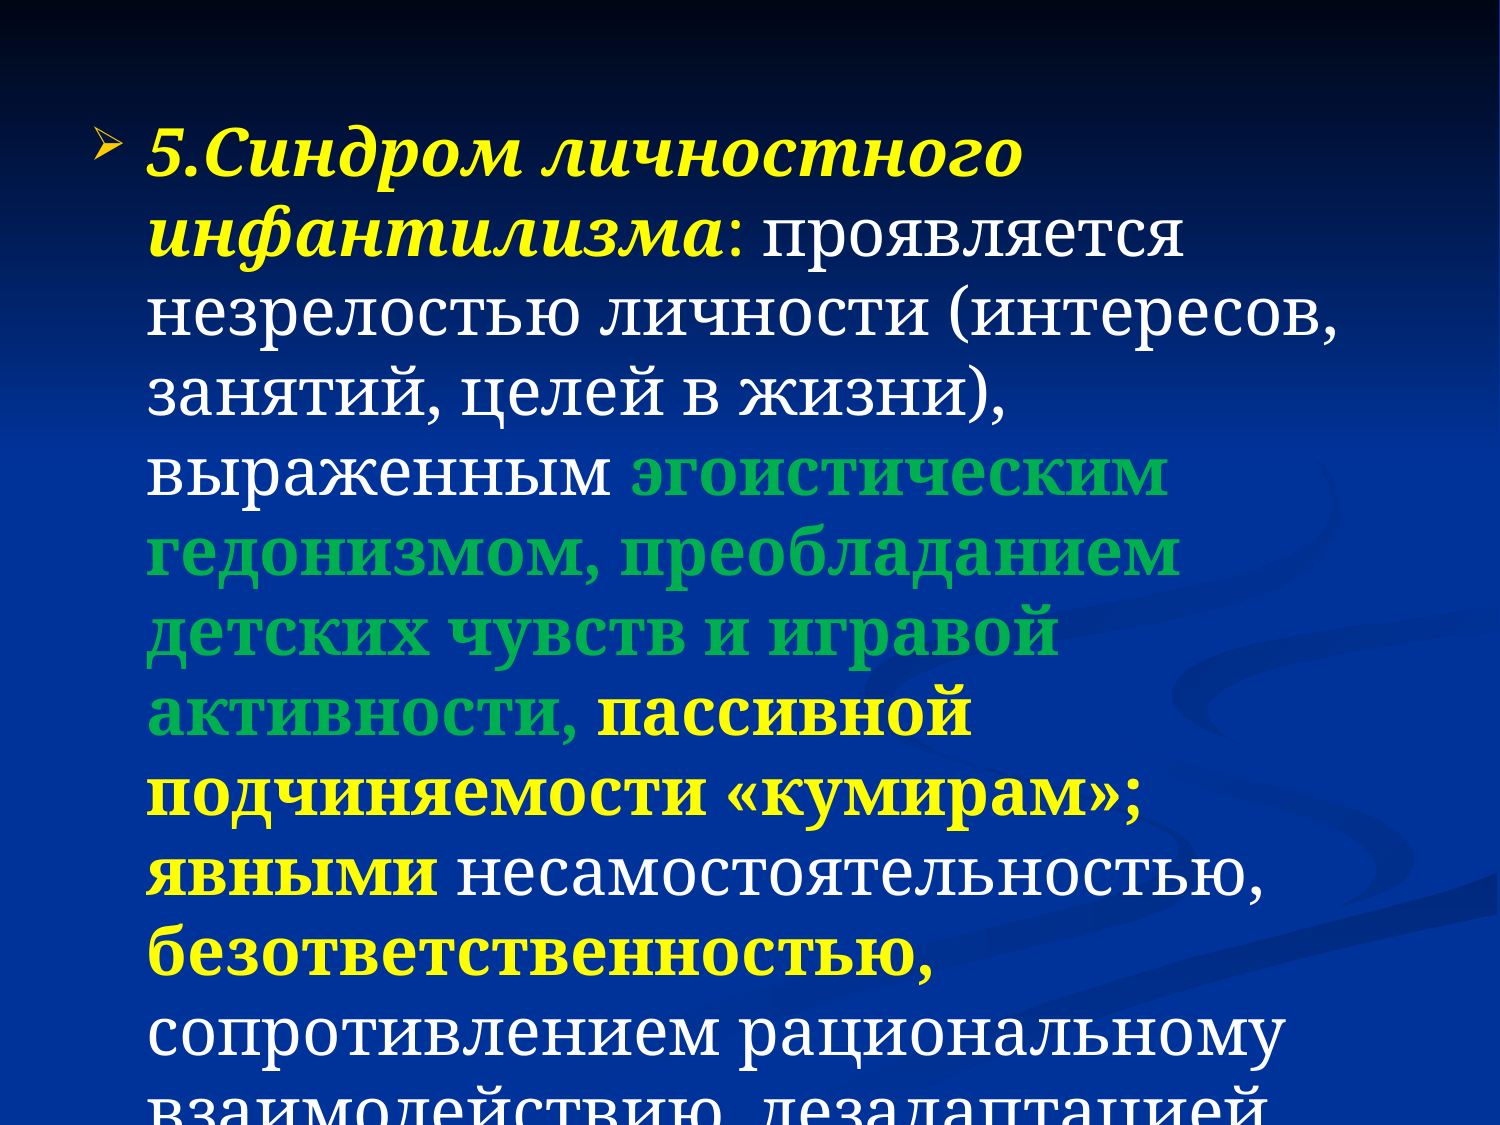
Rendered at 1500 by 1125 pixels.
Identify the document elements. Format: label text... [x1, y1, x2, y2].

list 5.Синдром личностного инфантилизма: проявляется незрелостью личности (интересов, занятий, целей в жизни), выраженным эгоистическим гедонизмом, преобладанием детских чувств и игравой активности, пассивной подчиняемости «кумирам»; явными несамостоятельностью, безответственностью, сопротивлением рациональному взаимодействию, дезадаптацией. [74, 101, 1426, 1006]
